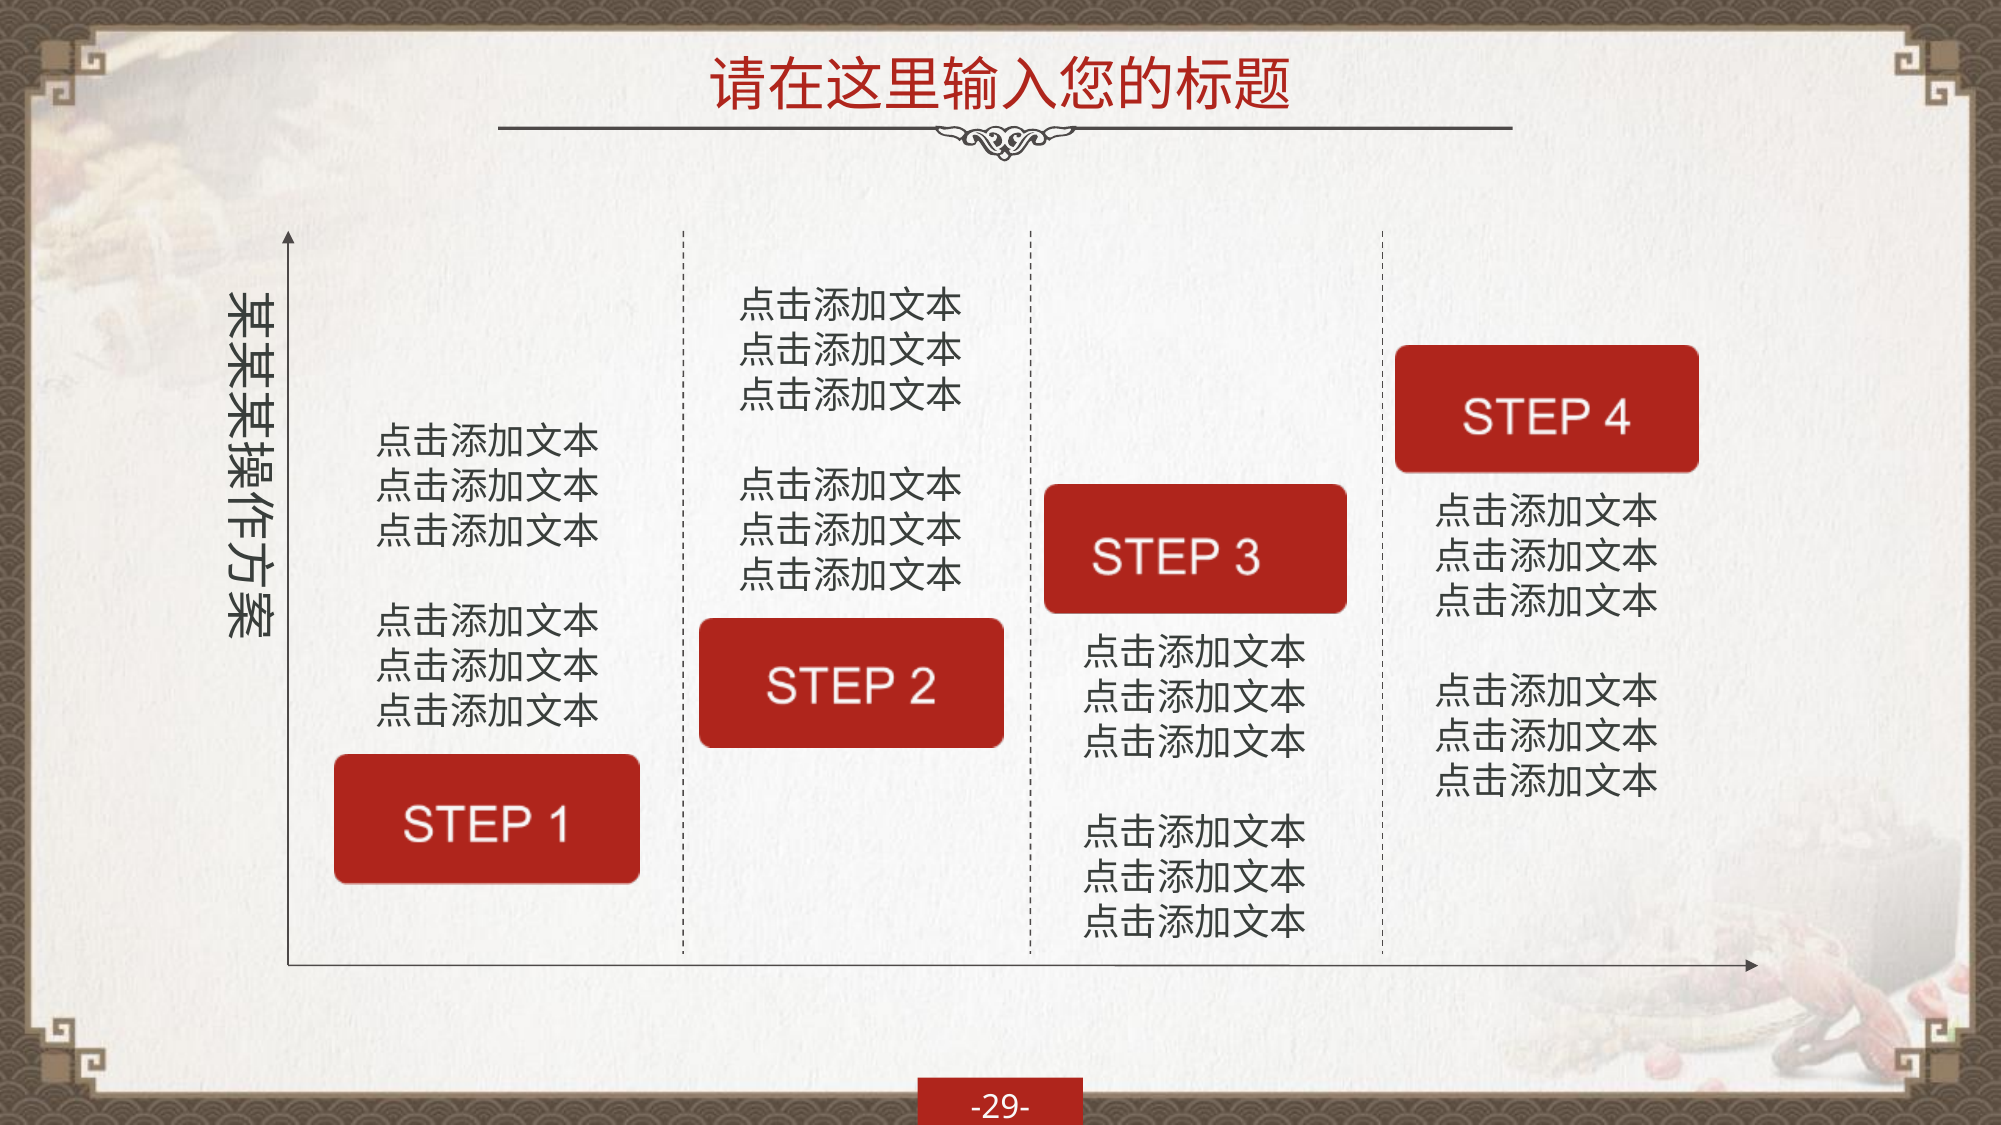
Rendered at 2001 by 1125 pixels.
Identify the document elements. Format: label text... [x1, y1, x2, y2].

text_box 请在这里输入您的标题 [694, 39, 1307, 125]
text_box 某某某操作方案 [199, 275, 283, 683]
text_box 点击添加文本 点击添加文本 点击添加文本 点击添加文本 点击添加文本 点击添加文本 [721, 274, 980, 604]
text_box 点击添加文本 点击添加文本 点击添加文本 点击添加文本 点击添加文本 点击添加文本 [1417, 487, 1676, 810]
text_box 点击添加文本 点击添加文本 点击添加文本 点击添加文本 点击添加文本 点击添加文本 [1065, 625, 1324, 951]
text_box 点击添加文本 点击添加文本 点击添加文本 点击添加文本 点击添加文本 点击添加文本 [358, 409, 617, 740]
picture [0, 0, 2001, 1125]
text_box [498, 125, 1513, 162]
